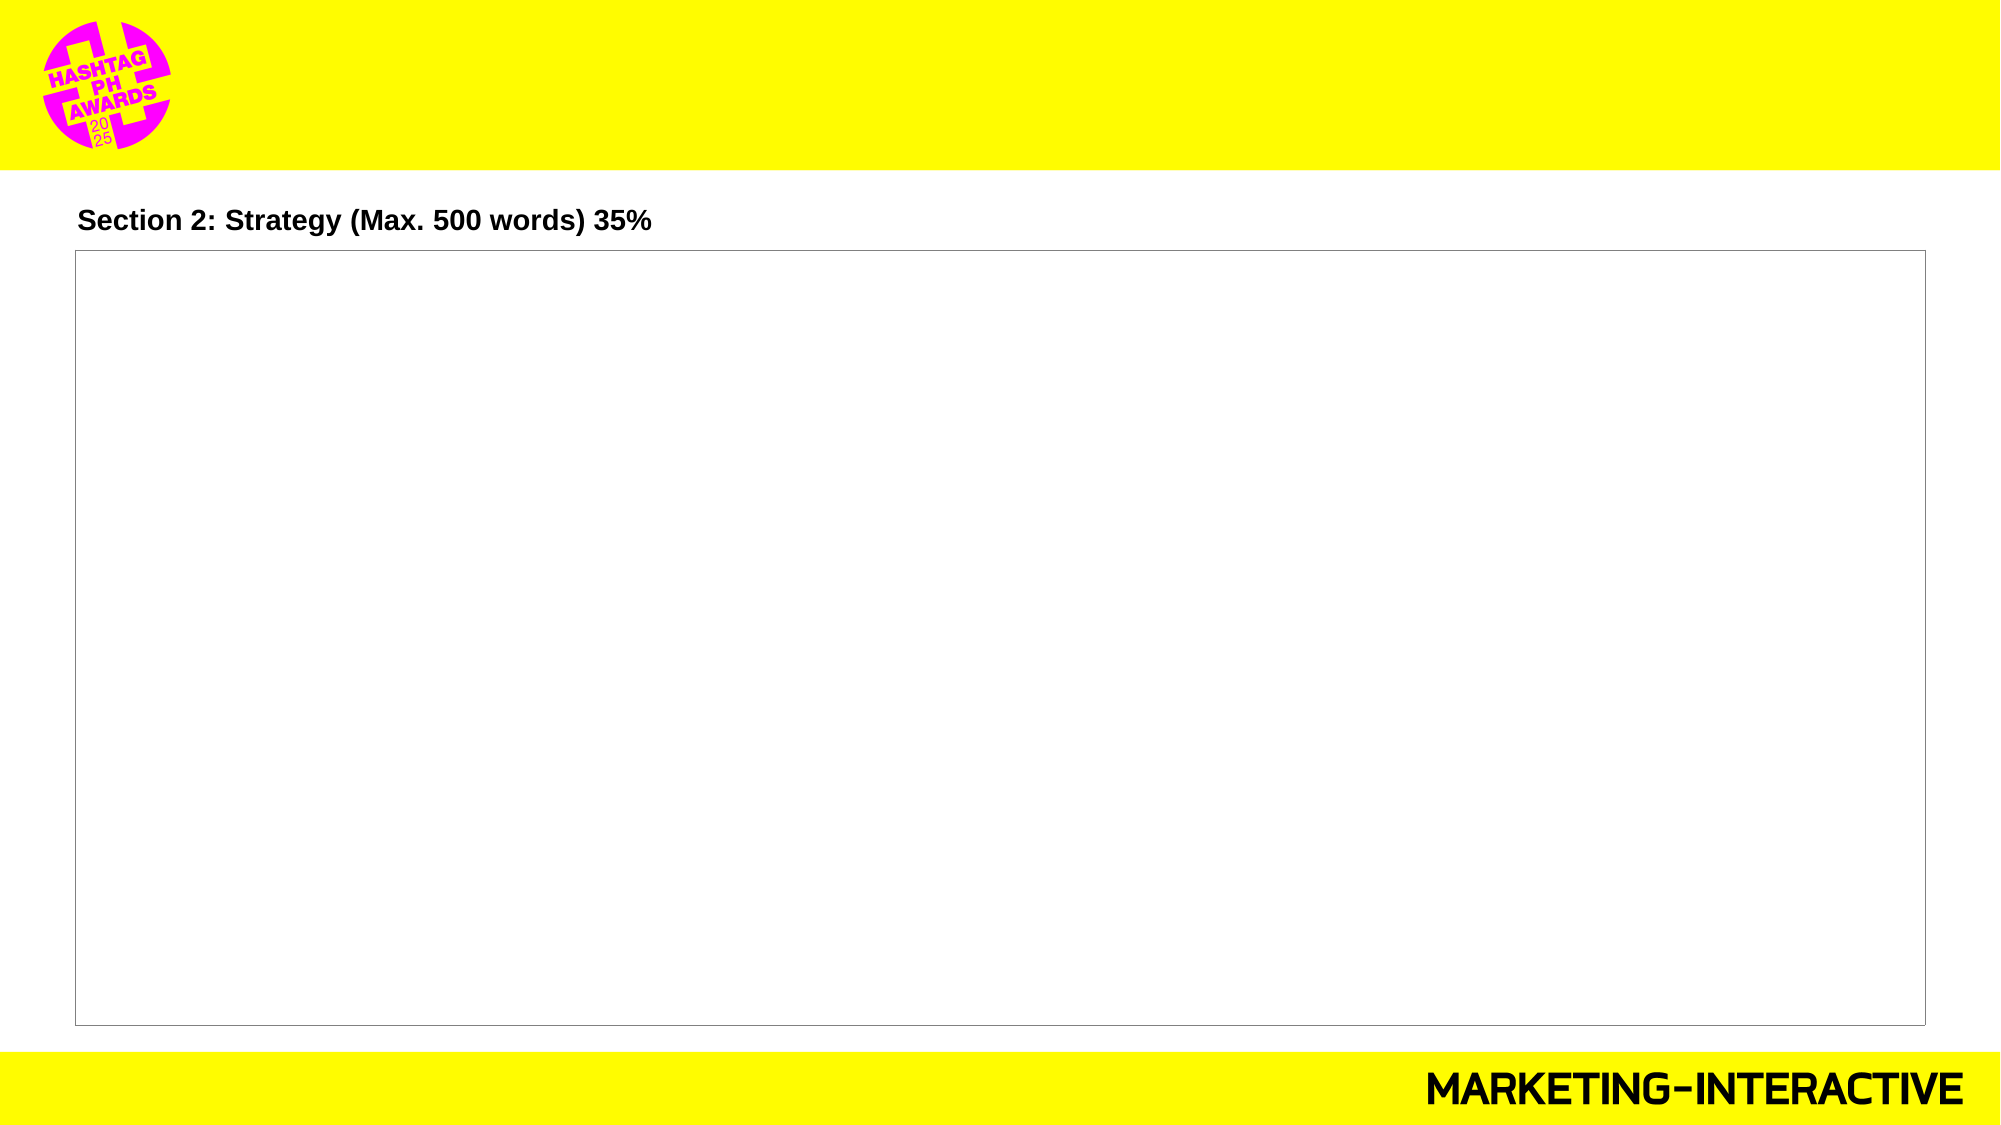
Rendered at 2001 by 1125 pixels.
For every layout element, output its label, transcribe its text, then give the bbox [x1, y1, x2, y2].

table_header [76, 251, 1925, 1025]
text_box Section 2: Strategy (Max. 500 words) 35% [62, 187, 908, 250]
picture [0, 0, 2001, 1125]
